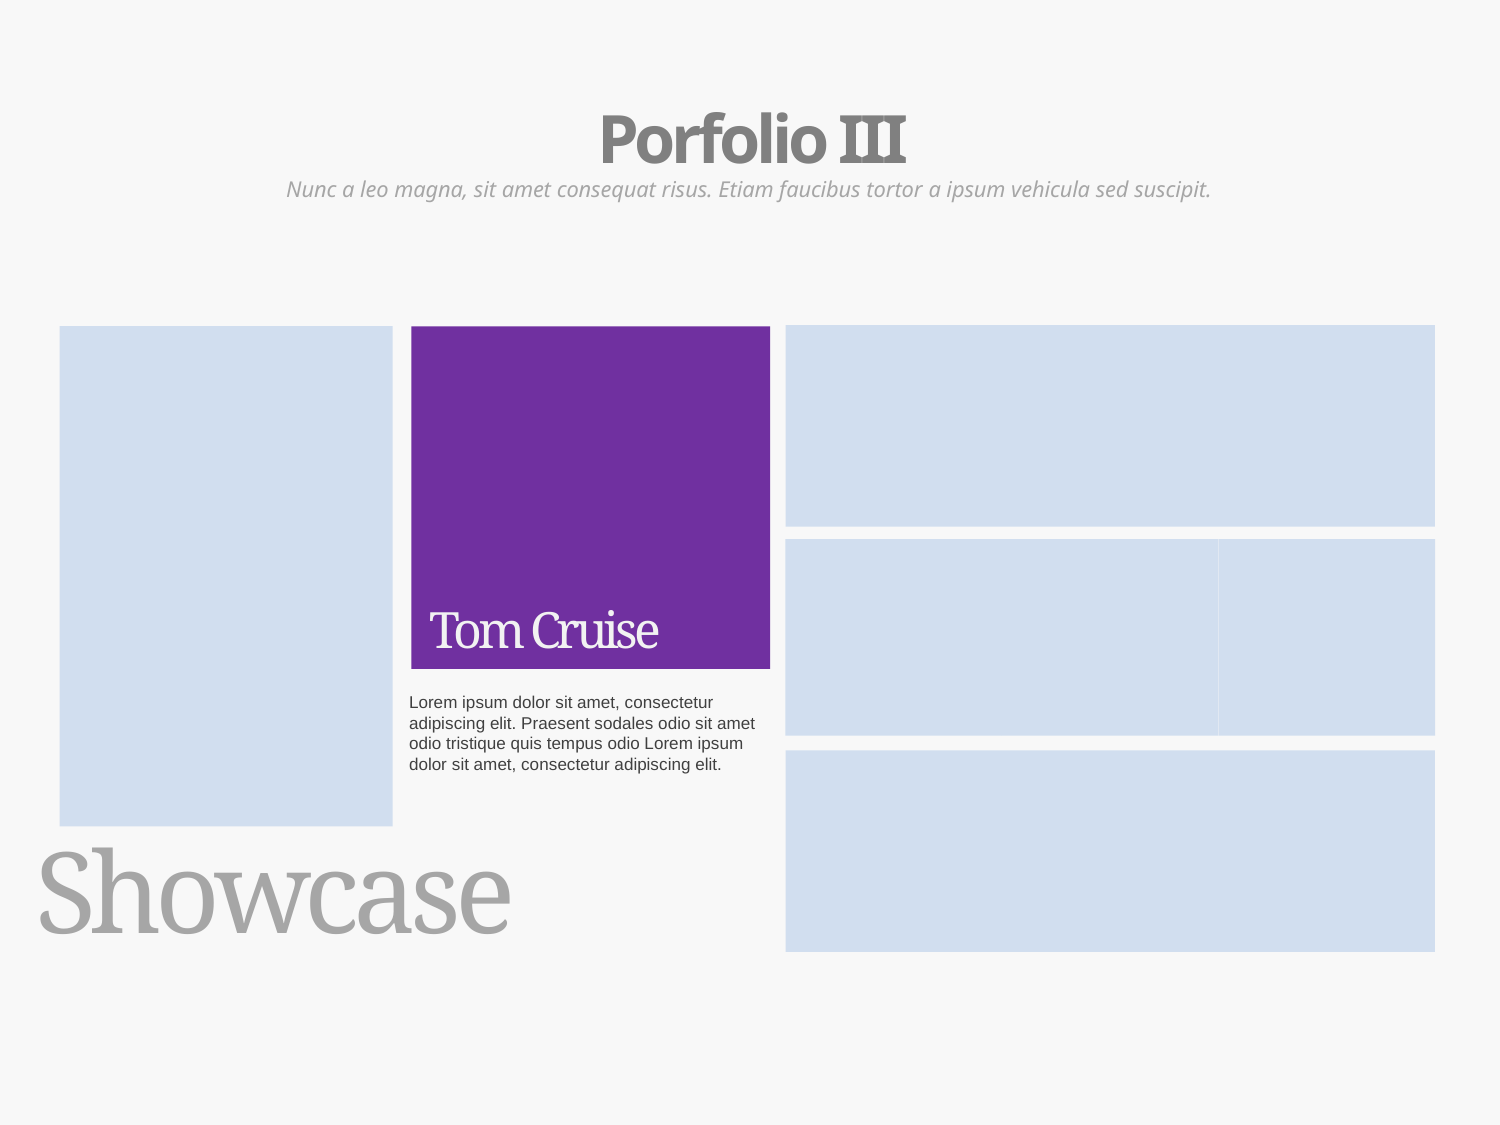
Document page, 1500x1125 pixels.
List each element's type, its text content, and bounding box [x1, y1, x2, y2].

text_box Tom Cruise [418, 592, 672, 664]
text_box [410, 325, 771, 670]
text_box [785, 749, 1436, 953]
text_box Showcase [23, 815, 527, 962]
text_box Lorem ipsum dolor sit amet, consectetur adipiscing elit. Praesent sodales odio sit amet odio tristique quis tempus odio Lorem ipsum dolor sit amet, consectetur adipiscing elit. [397, 685, 769, 780]
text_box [785, 538, 1001, 736]
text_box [1001, 538, 1218, 736]
text_box Nunc a leo magna, sit amet consequat risus. Etiam faucibus tortor a ipsum vehicula sed suscipit. [92, 172, 1413, 206]
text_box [59, 326, 394, 827]
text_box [785, 323, 1436, 528]
text_box Porfolio III [589, 93, 916, 172]
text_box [1218, 538, 1436, 736]
